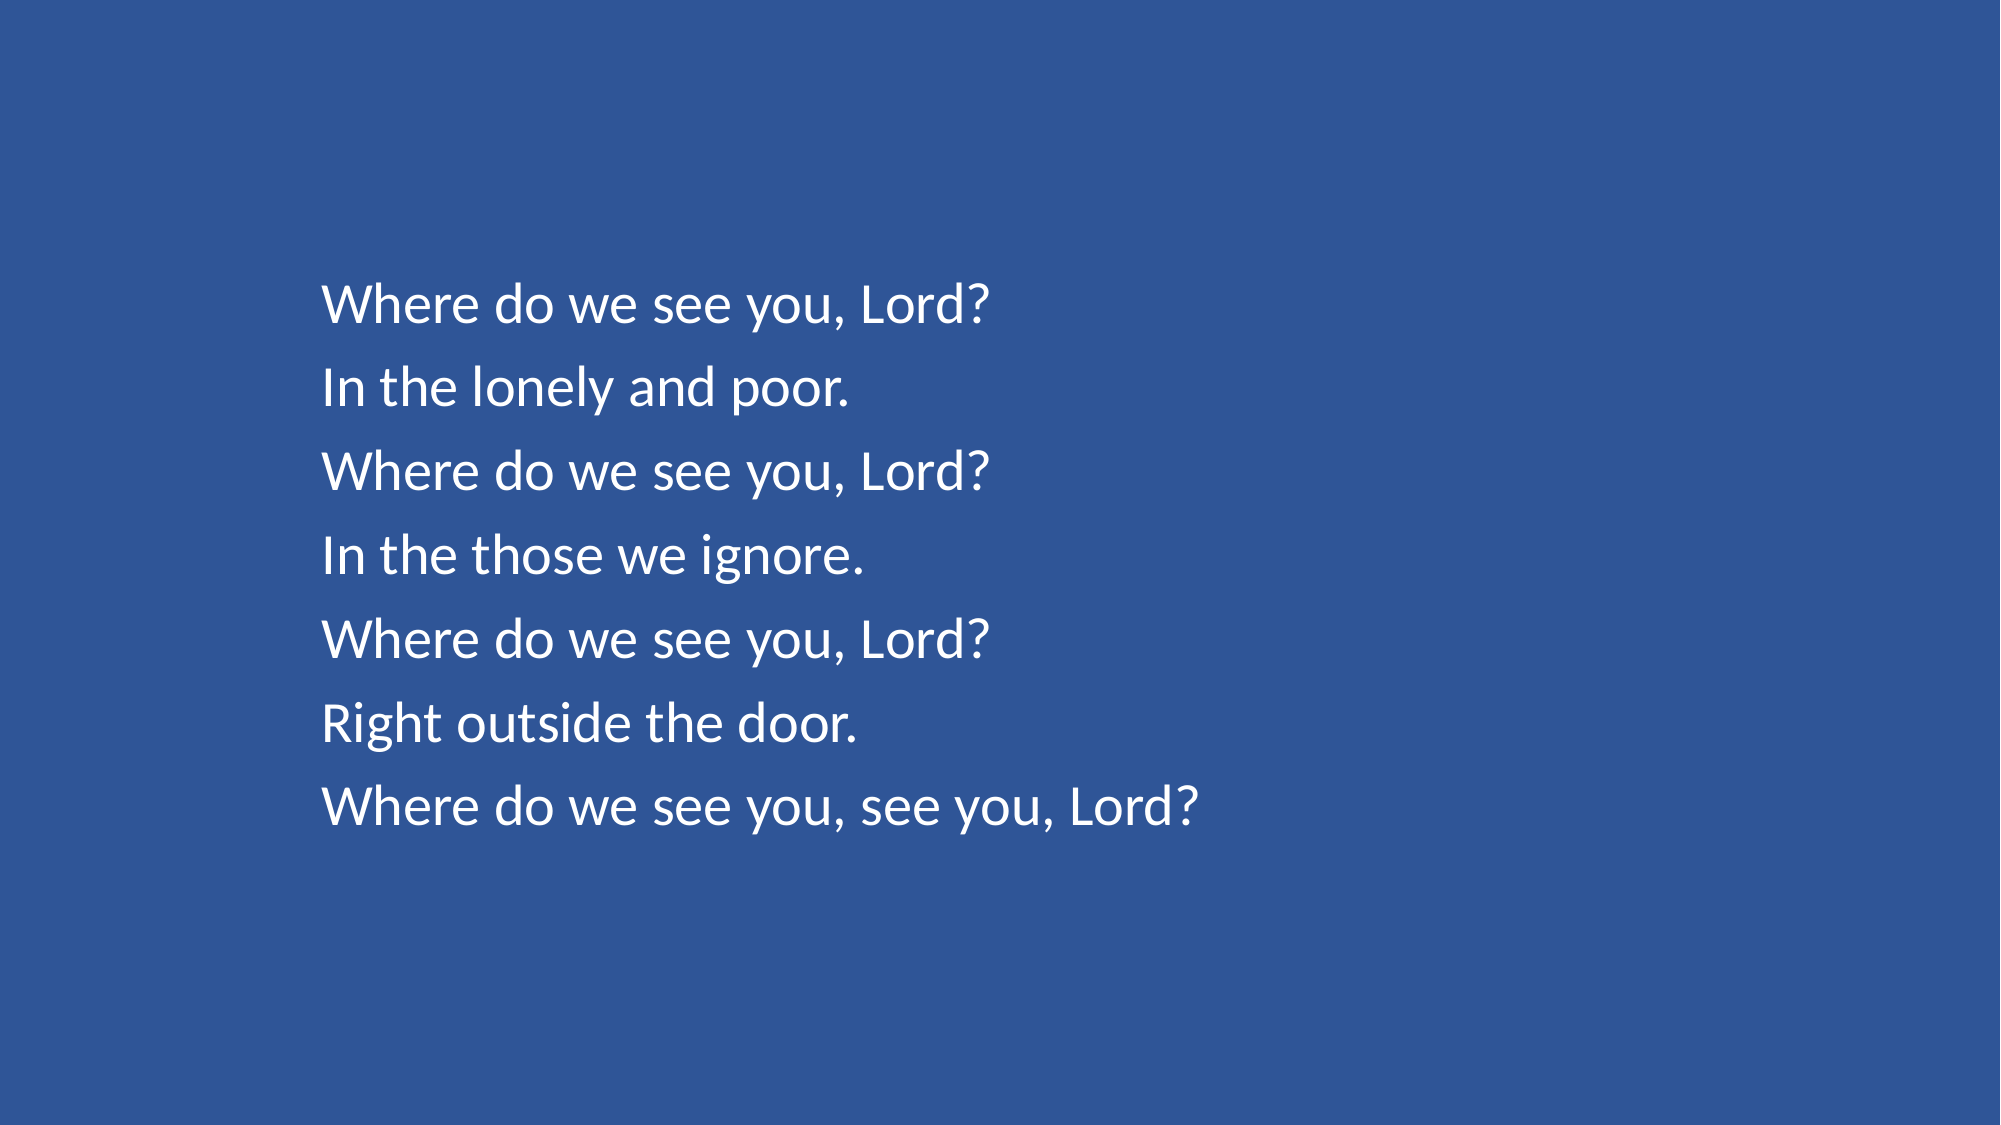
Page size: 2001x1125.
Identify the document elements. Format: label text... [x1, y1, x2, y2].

list Where do we see you, Lord? In the lonely and poor. Where do we see you, Lord? In the those we ignore. Where do we see you, Lord? Right outside the door. Where do we see you, see you, Lord? [306, 265, 1694, 860]
